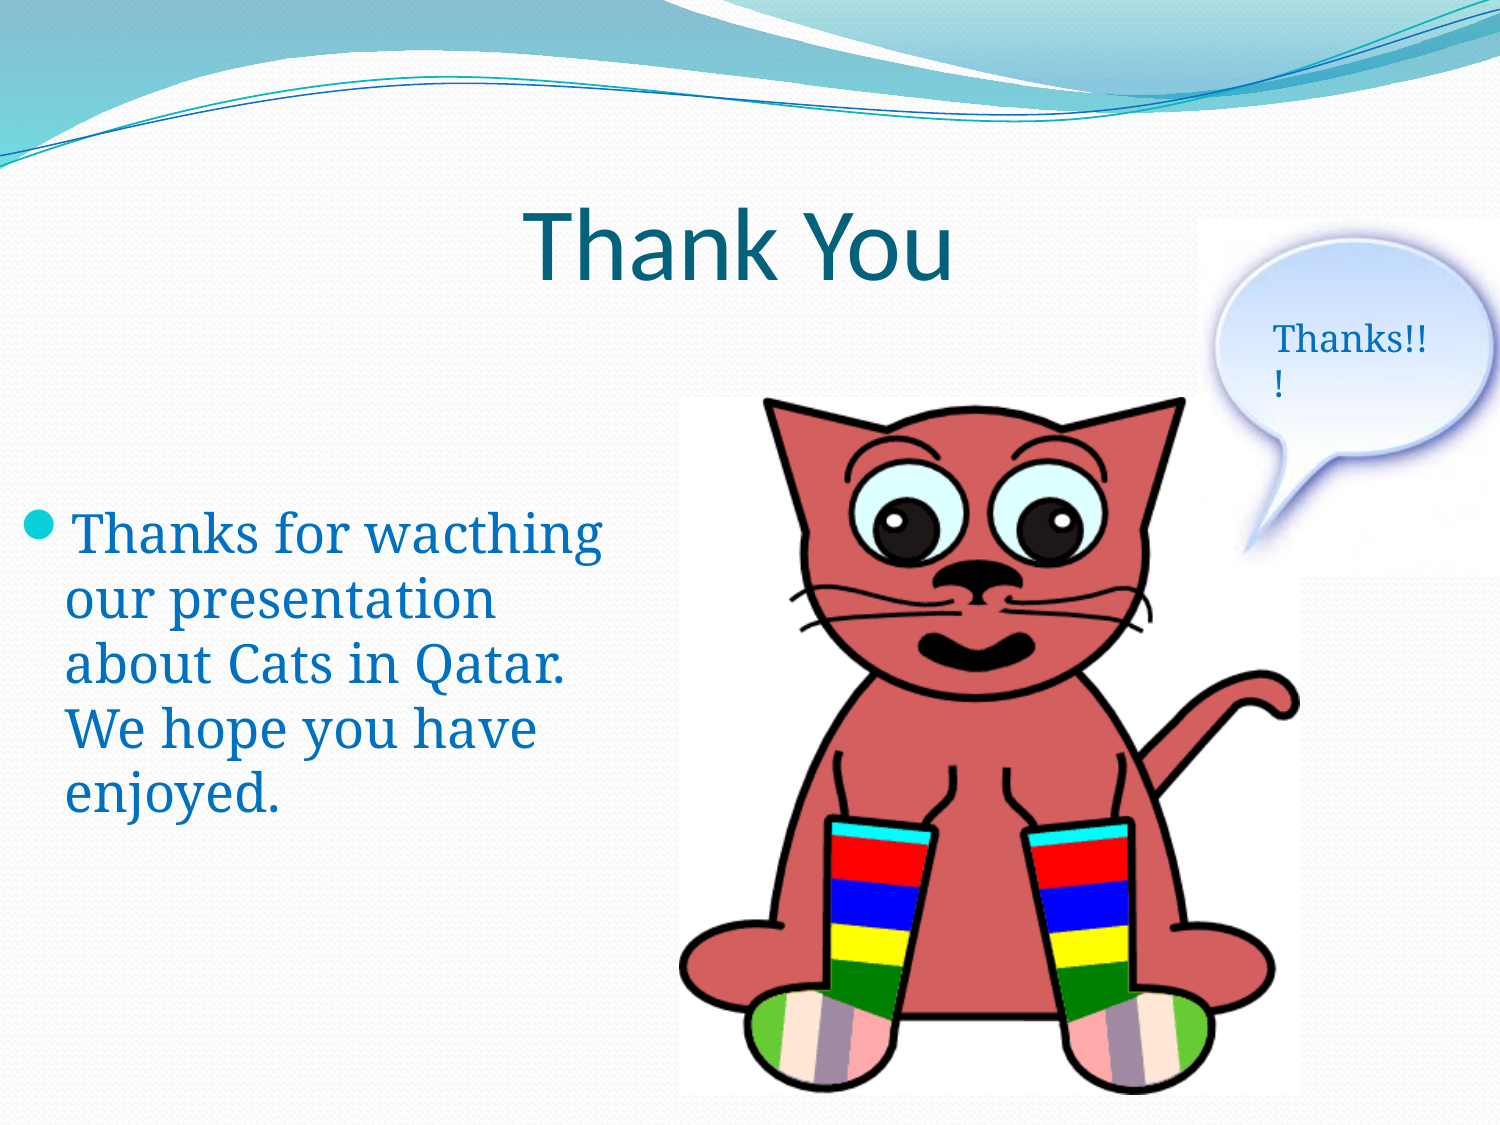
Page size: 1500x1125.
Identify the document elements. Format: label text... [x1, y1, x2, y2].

picture [678, 397, 1300, 1095]
list Thanks for wacthing our presentation about Cats in Qatar. We hope you have enjoyed. [4, 491, 668, 1125]
picture [1198, 218, 1500, 577]
title Thank You [64, 113, 1415, 302]
